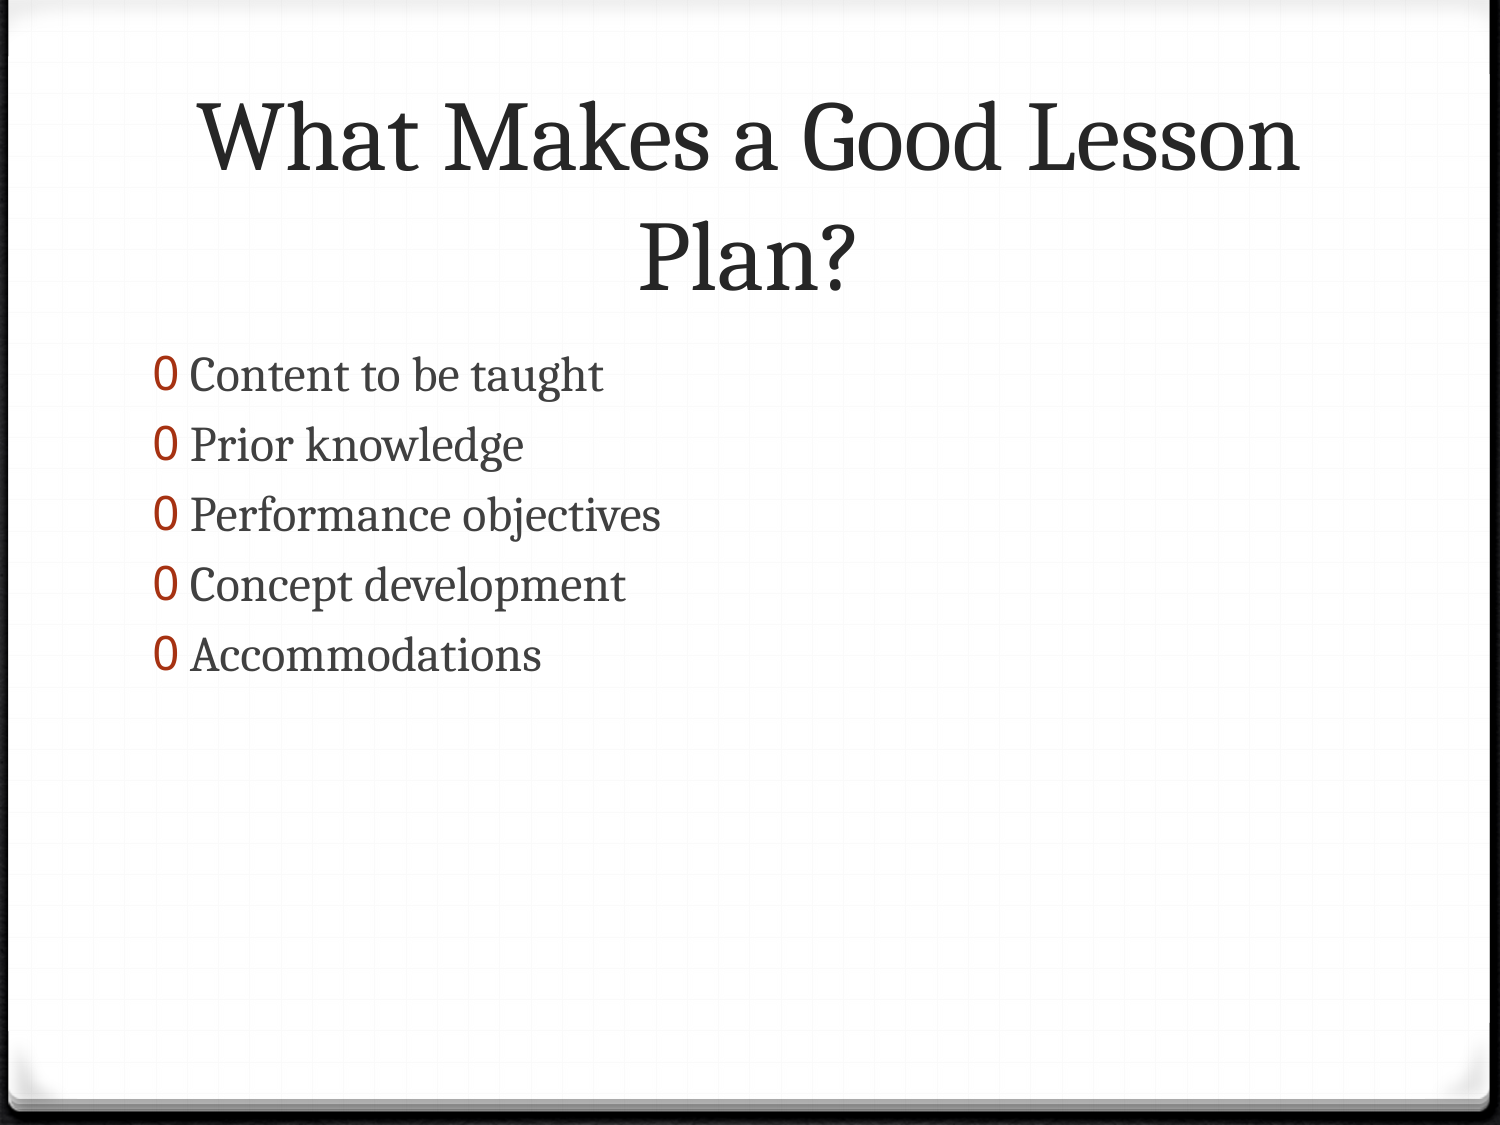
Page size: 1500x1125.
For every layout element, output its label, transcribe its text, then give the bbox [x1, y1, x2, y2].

list Content to be taught Prior knowledge Performance objectives Concept development Accommodations [137, 334, 1363, 983]
title What Makes a Good Lesson Plan? [90, 71, 1410, 309]
picture [0, 0, 1500, 1125]
